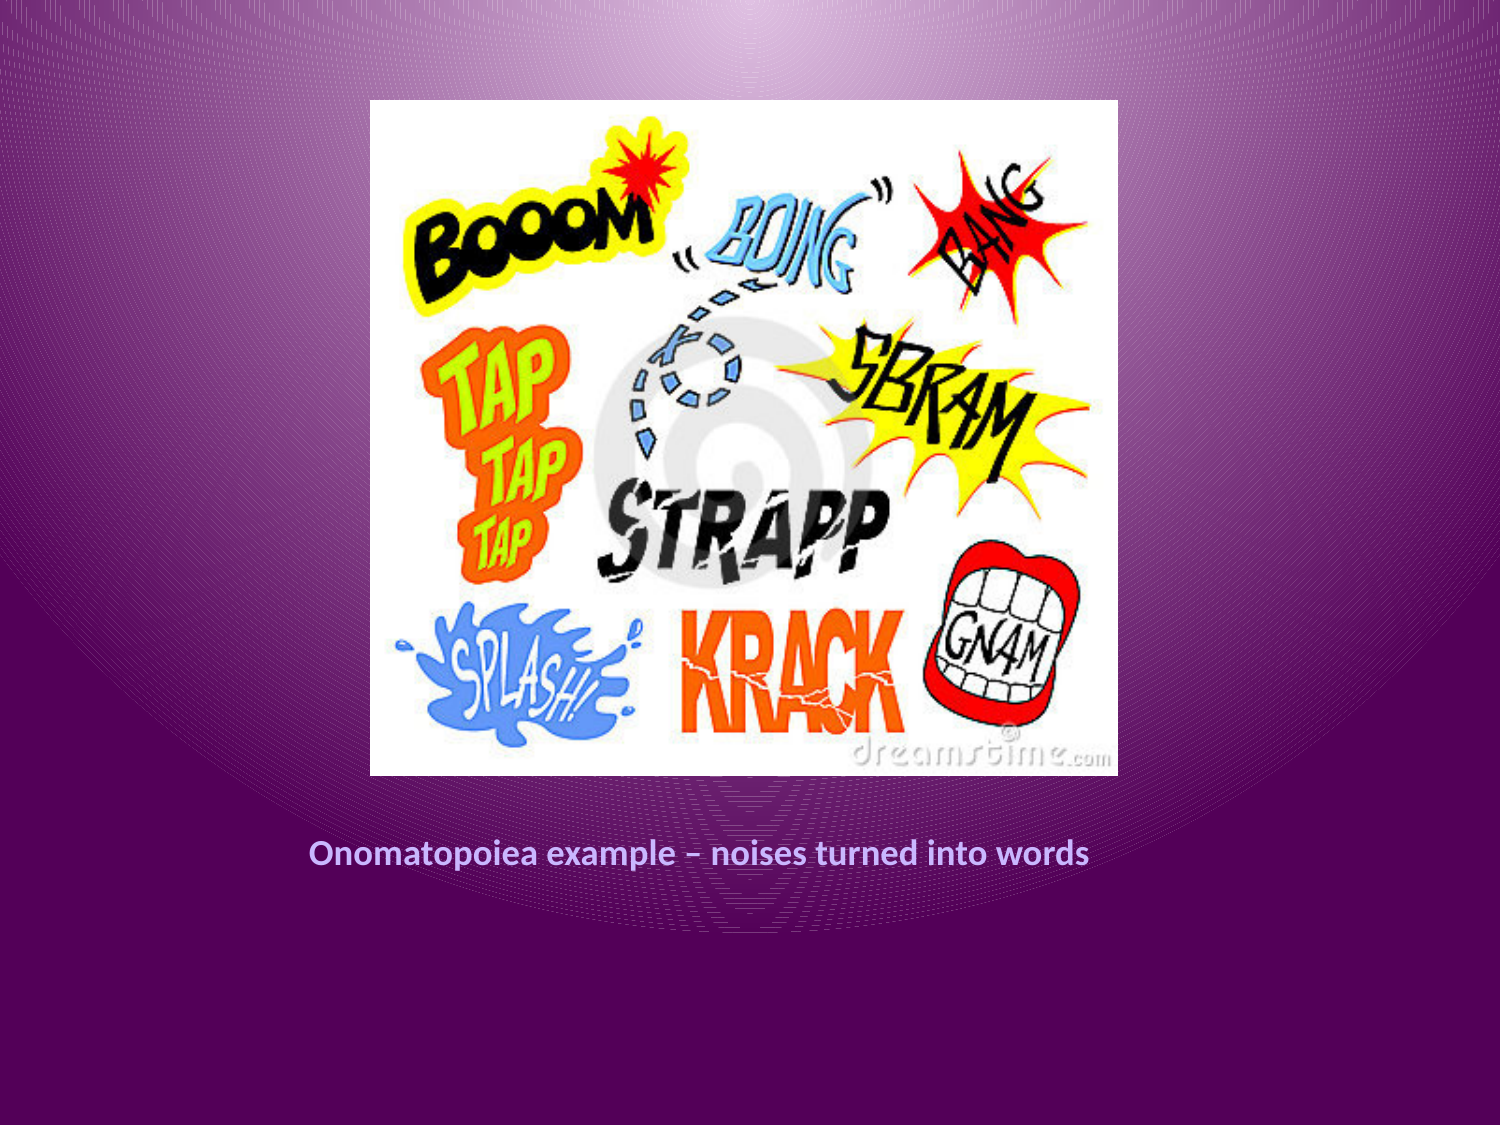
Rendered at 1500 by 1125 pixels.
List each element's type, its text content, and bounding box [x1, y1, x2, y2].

title Onomatopoiea example – noises turned into words [294, 787, 1194, 881]
picture [293, 100, 1195, 776]
